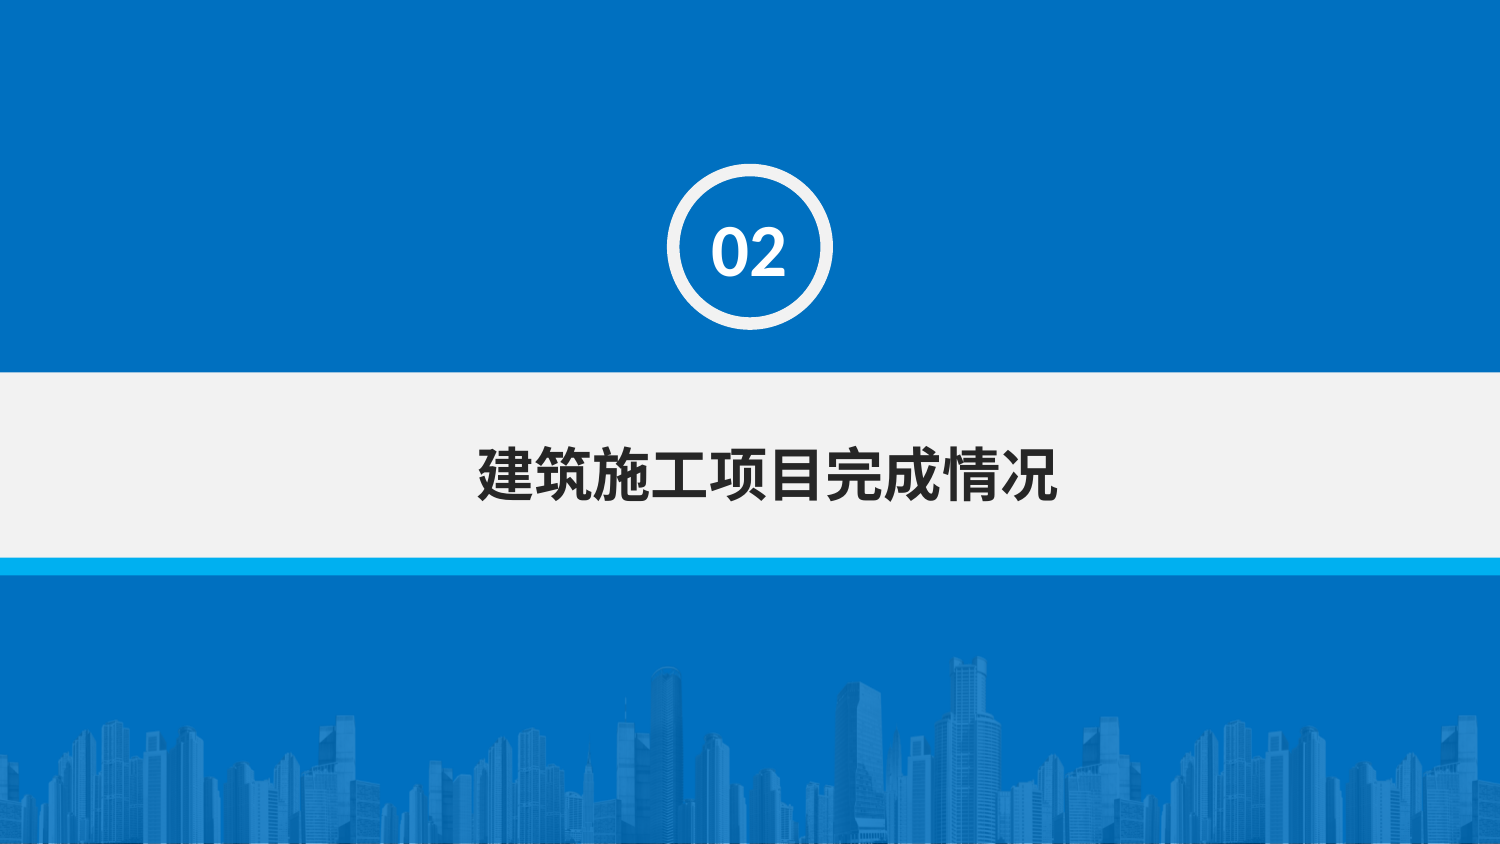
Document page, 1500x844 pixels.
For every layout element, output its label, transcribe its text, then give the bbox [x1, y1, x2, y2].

picture [0, 576, 1500, 844]
picture [0, 484, 1500, 557]
text_box [0, 0, 1500, 370]
text_box [0, 370, 1500, 483]
text_box 建筑施工项目完成情况 [430, 430, 1105, 482]
text_box 02 [671, 167, 829, 326]
